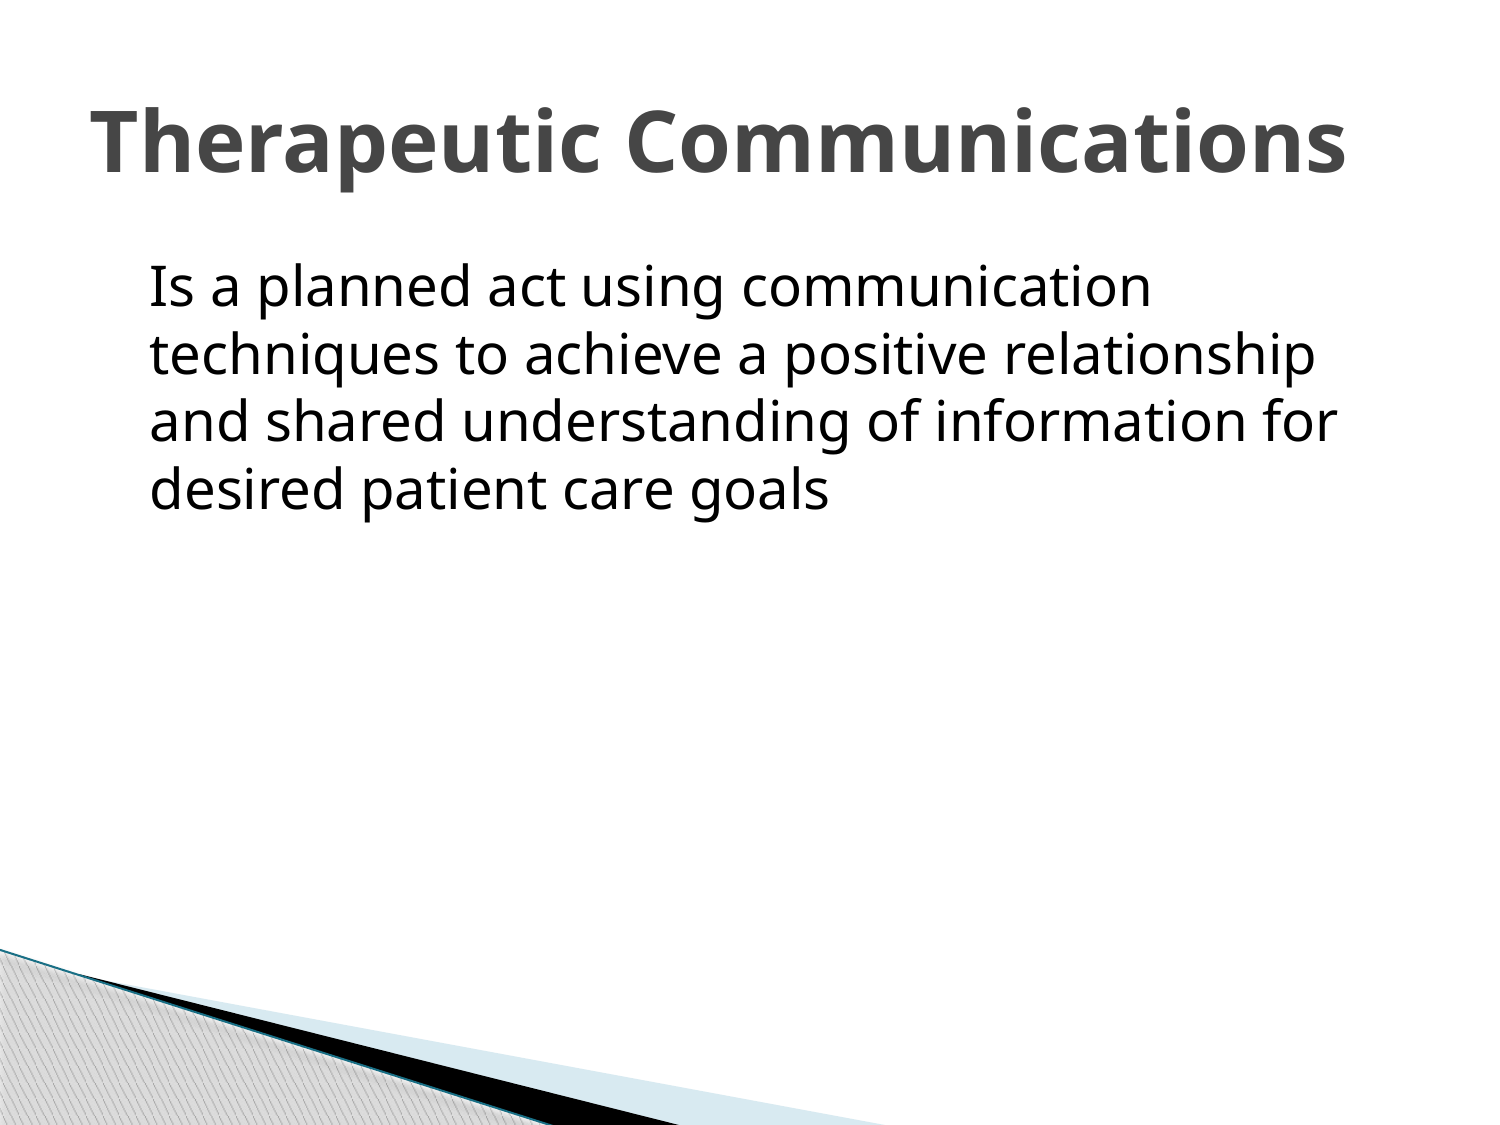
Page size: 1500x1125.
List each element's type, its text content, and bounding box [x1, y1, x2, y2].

list Is a planned act using communication techniques to achieve a positive relationship and shared understanding of information for desired patient care goals [75, 243, 1425, 986]
title Therapeutic Communications [75, 45, 1425, 233]
